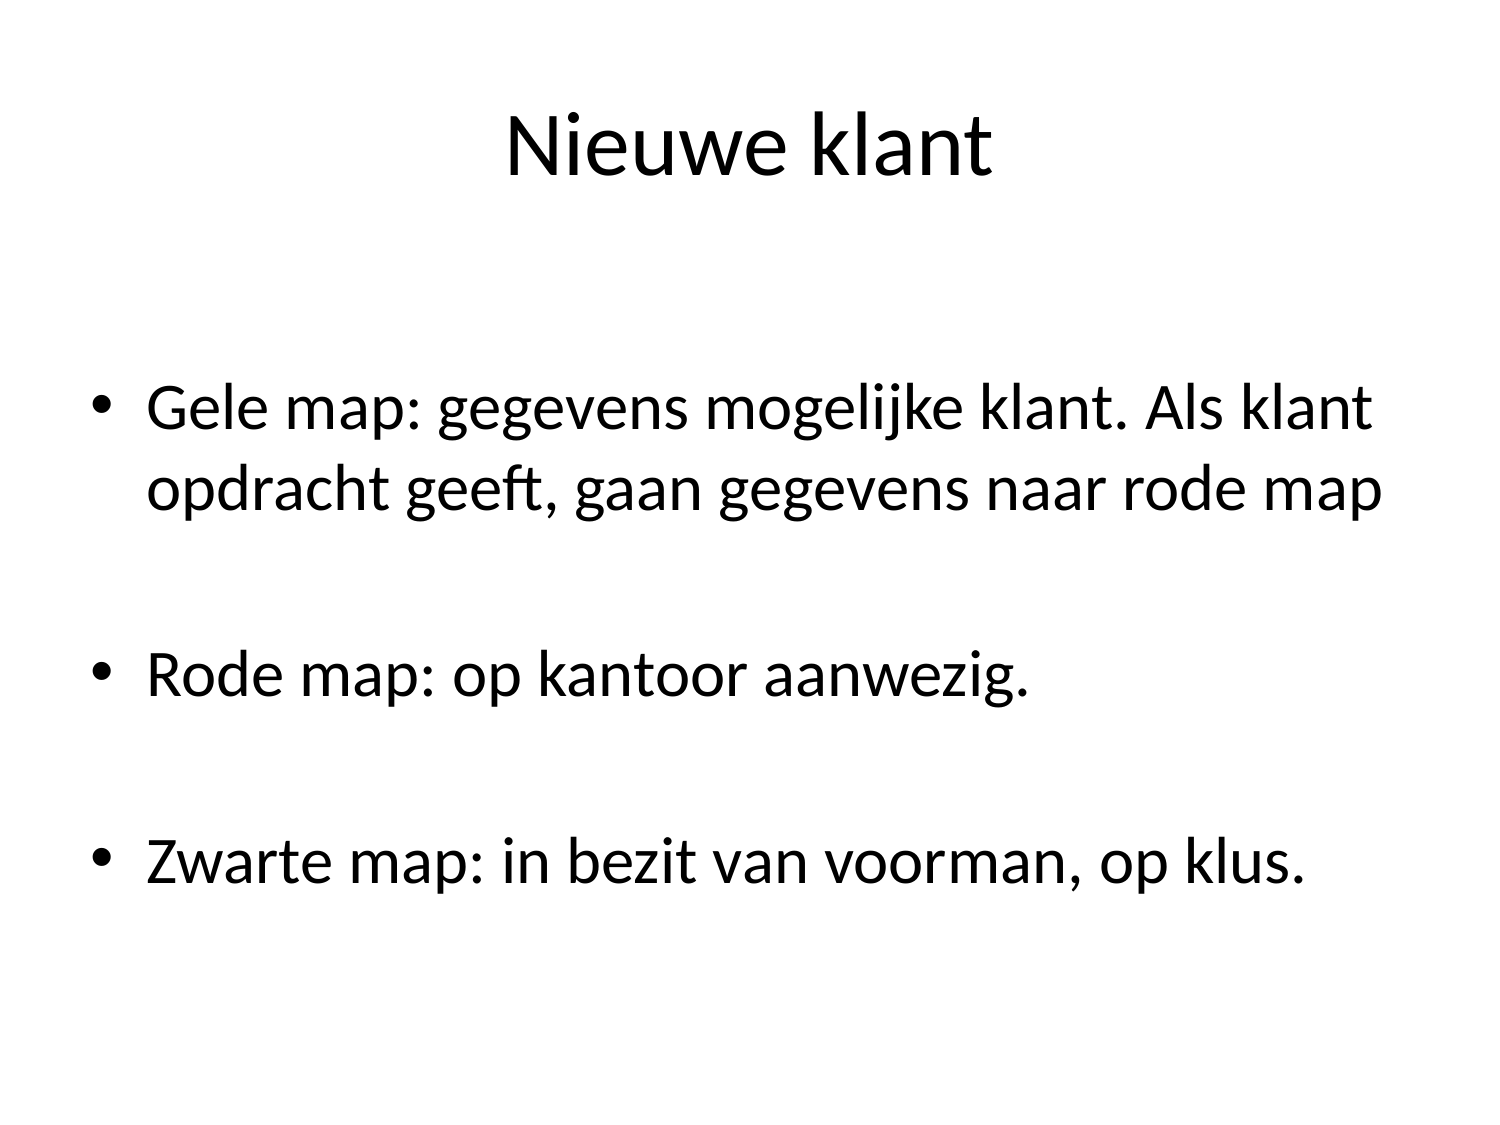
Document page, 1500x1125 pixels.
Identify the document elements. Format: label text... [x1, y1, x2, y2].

title Nieuwe klant [75, 45, 1425, 233]
list Gele map: gegevens mogelijke klant. Als klant opdracht geeft, gaan gegevens naar rode map Rode map: op kantoor aanwezig. Zwarte map: in bezit van voorman, op klus. [75, 262, 1425, 1005]
